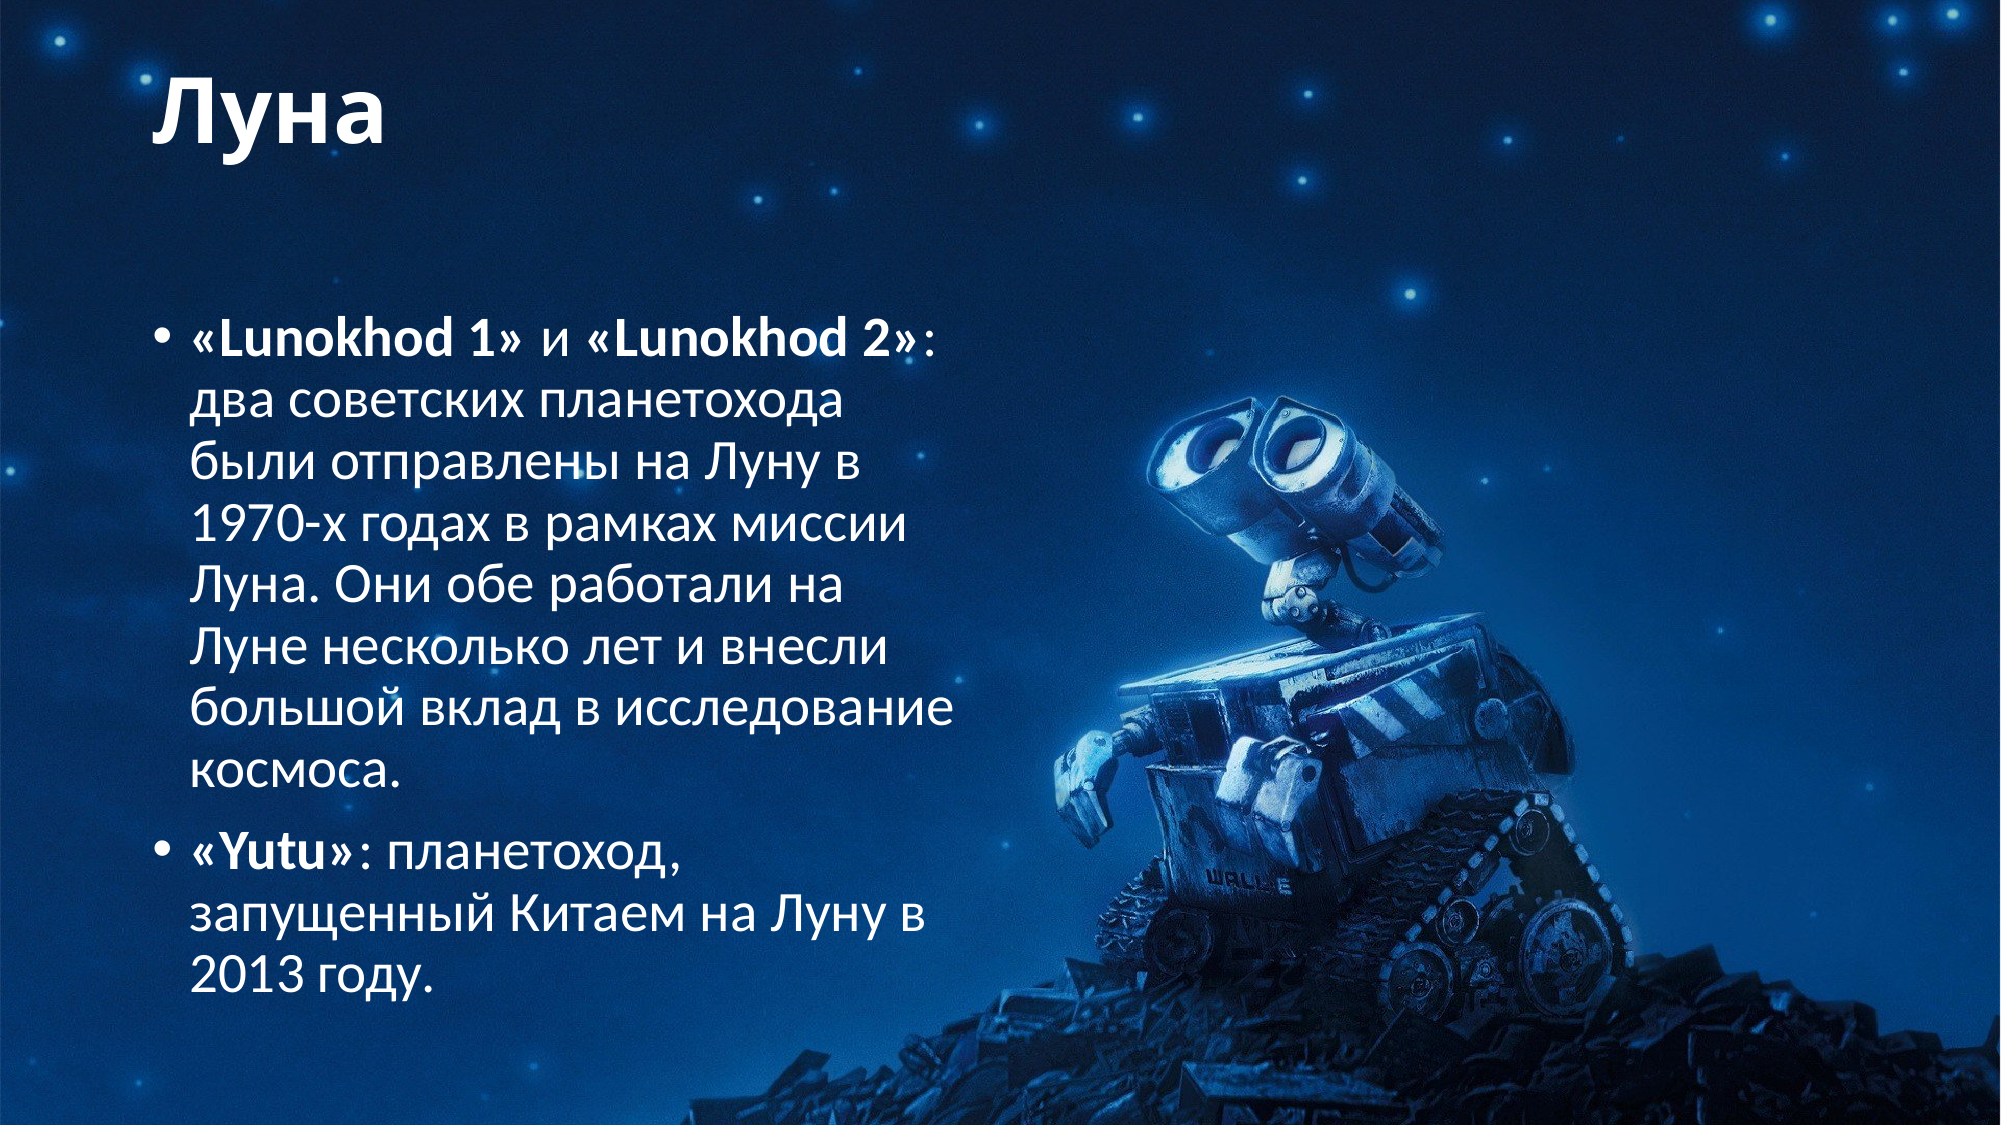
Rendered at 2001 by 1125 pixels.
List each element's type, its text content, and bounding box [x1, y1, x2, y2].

list «Lunokhod 1» и «Lunokhod 2»: два советских планетохода были отправлены на Луну в 1970-х годах в рамках миссии Луна. Они обе работали на Луне несколько лет и внесли большой вклад в исследование космоса. «Yutu»: планетоход, запущенный Китаем на Луну в 2013 году. [137, 299, 988, 1014]
title Луна [137, 59, 1863, 278]
picture [0, 0, 2001, 1125]
